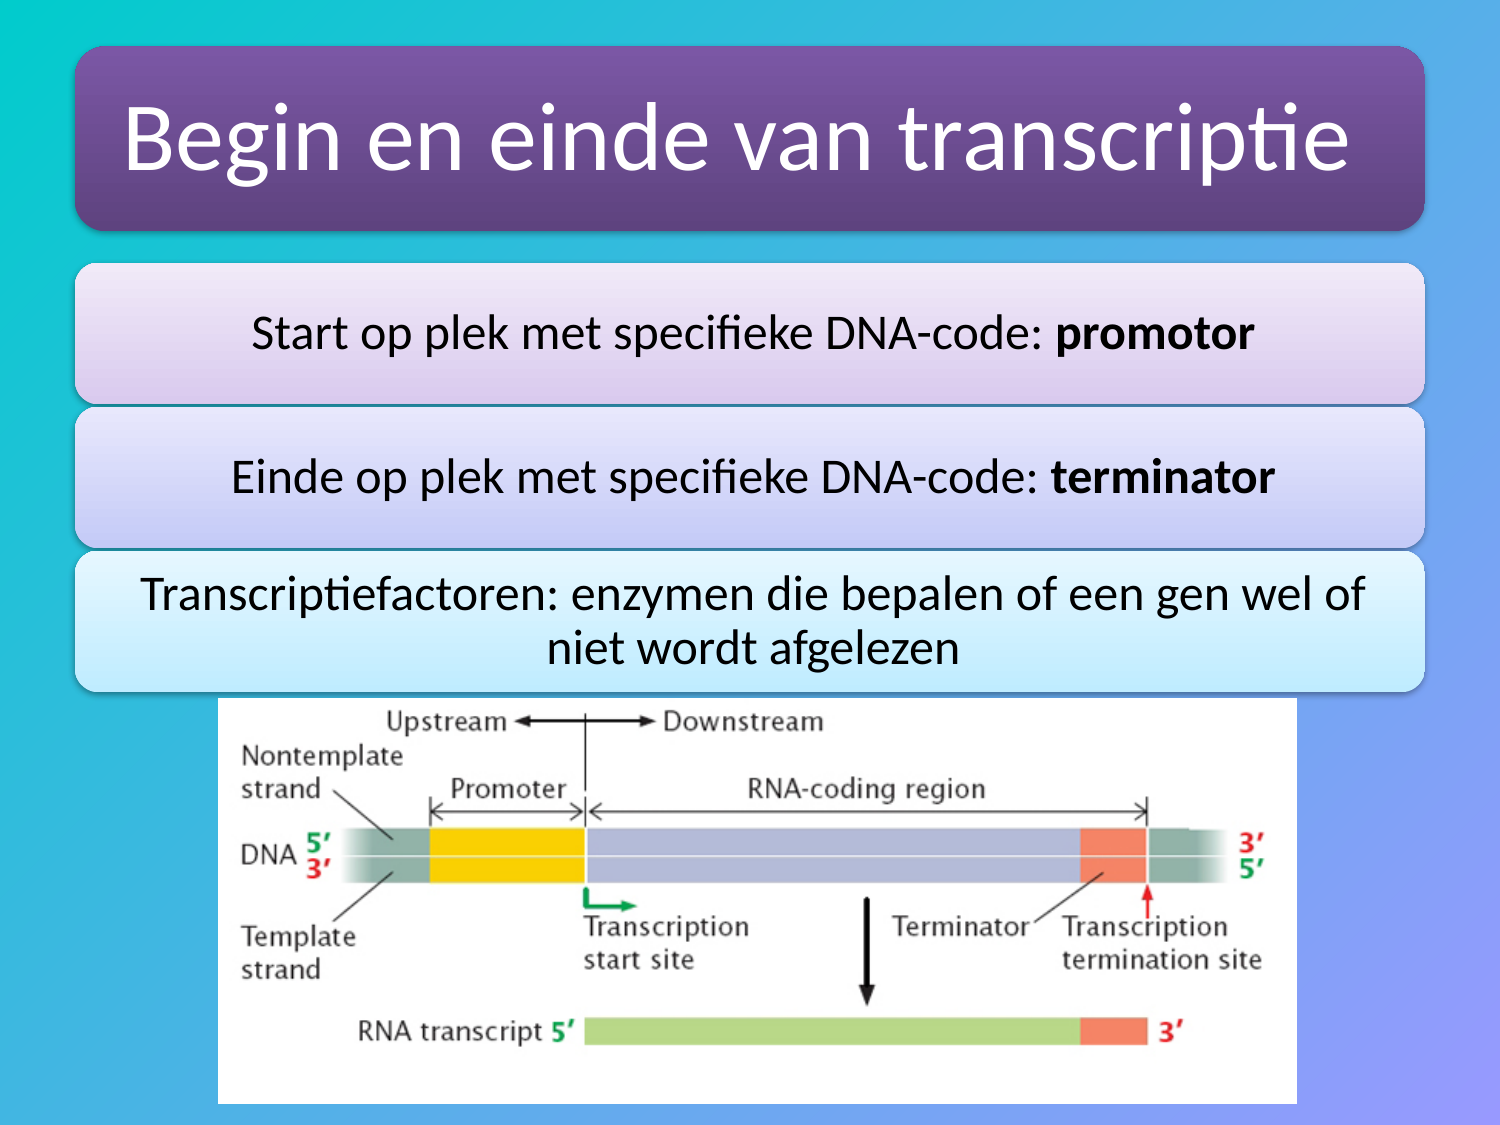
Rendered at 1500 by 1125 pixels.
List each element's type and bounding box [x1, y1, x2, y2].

picture [218, 697, 1298, 1104]
text_box [74, 44, 1426, 233]
list [74, 262, 1426, 693]
